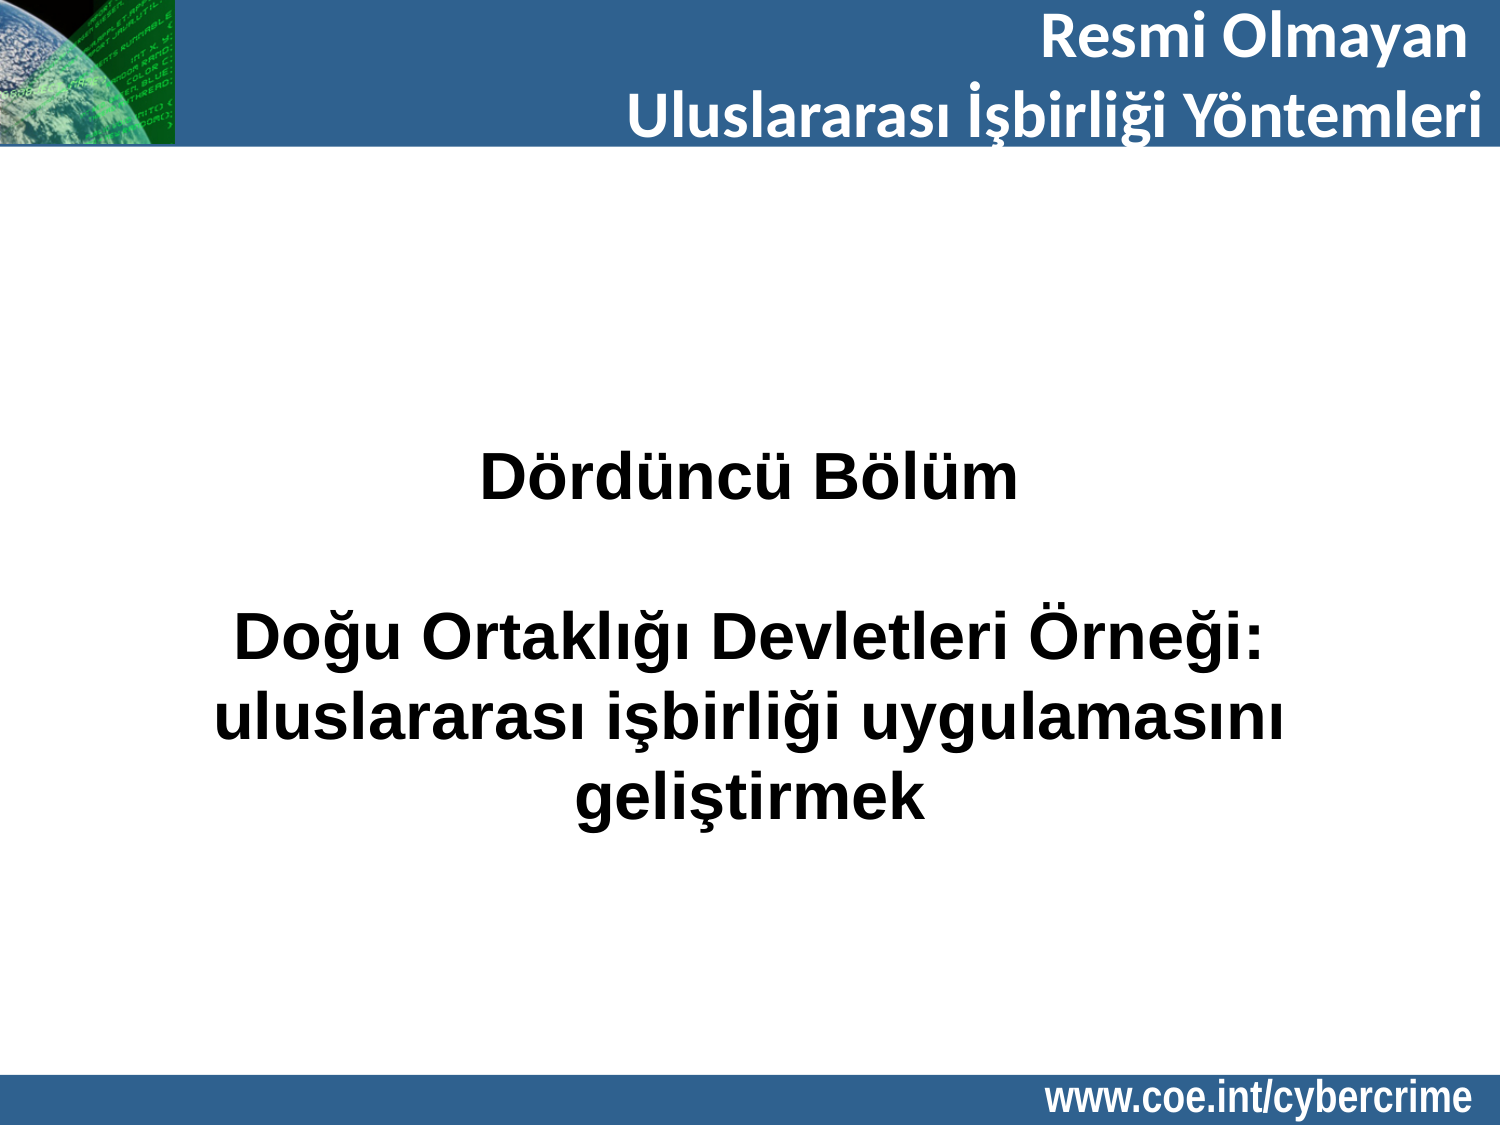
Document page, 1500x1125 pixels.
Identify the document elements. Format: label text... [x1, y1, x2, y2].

picture [0, 0, 175, 144]
text_box Dördüncü Bölüm Doğu Ortaklığı Devletleri Örneği: uluslararası işbirliği uygulamasını geliştirmek [50, 425, 1450, 841]
text_box www.coe.int/cybercrime [1030, 1059, 1500, 1125]
text_box [0, 1073, 1030, 1125]
text_box Resmi Olmayan Uluslararası İşbirliği Yöntemleri [177, 0, 1500, 149]
